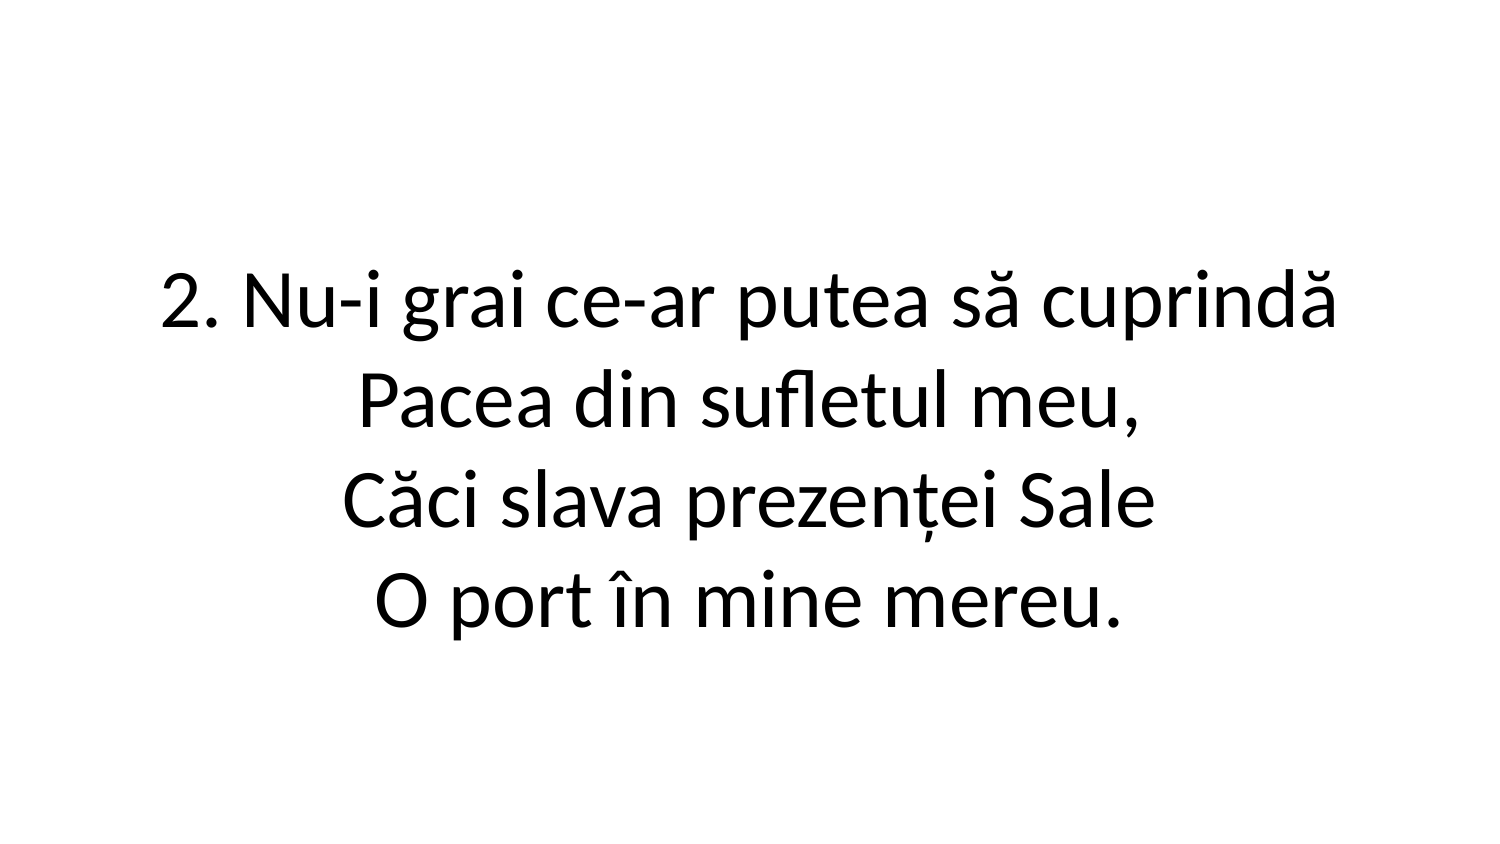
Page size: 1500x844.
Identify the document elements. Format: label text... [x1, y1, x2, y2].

text_box 2. Nu-i grai ce-ar putea să cuprindă Pacea din sufletul meu, Căci slava prezenței Sale O port în mine mereu. [144, 192, 1356, 652]
